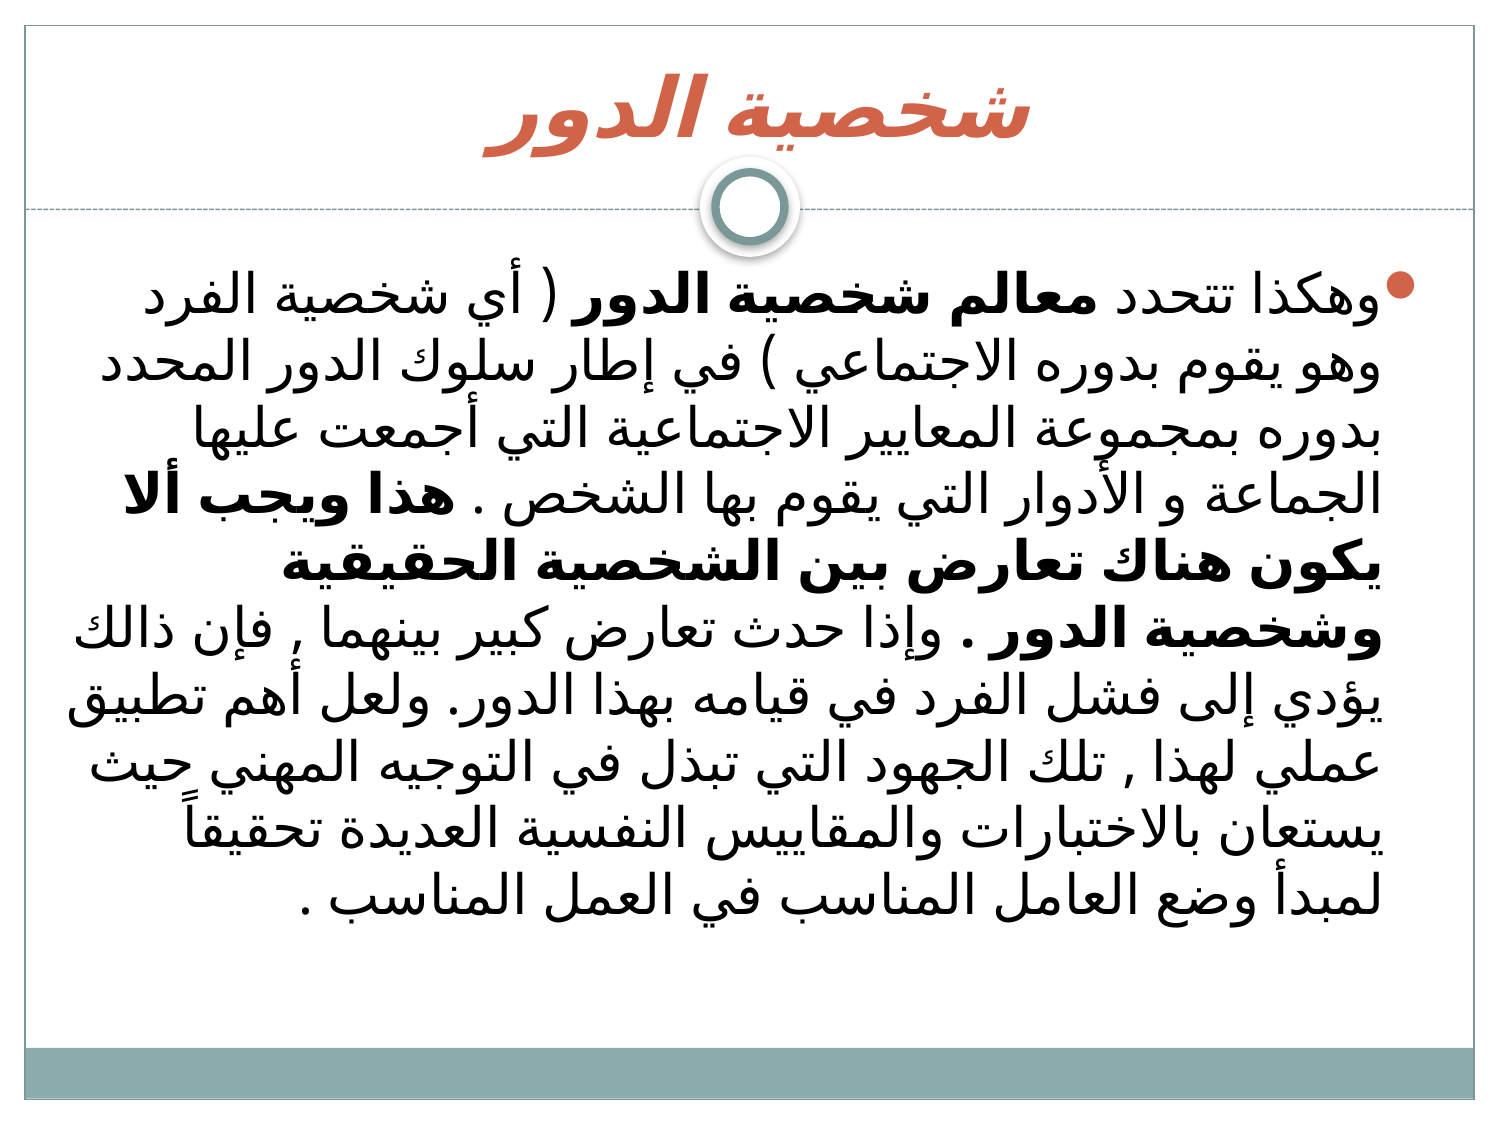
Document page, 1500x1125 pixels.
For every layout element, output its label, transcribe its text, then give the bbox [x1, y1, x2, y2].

list وهكذا تتحدد معالم شخصية الدور ( أي شخصية الفرد وهو يقوم بدوره الاجتماعي ) في إطار سلوك الدور المحدد بدوره بمجموعة المعايير الاجتماعية التي أجمعت عليها الجماعة و الأدوار التي يقوم بها الشخص . هذا ويجب ألا يكون هناك تعارض بين الشخصية الحقيقية وشخصية الدور . وإذا حدث تعارض كبير بينهما , فإن ذالك يؤدي إلى فشل الفرد في قيامه بهذا الدور. ولعل أهم تطبيق عملي لهذا , تلك الجهود التي تبذل في التوجيه المهني حيث يستعان بالاختبارات والمقاييس النفسية العديدة تحقيقاً لمبدأ وضع العامل المناسب في العمل المناسب . [49, 250, 1445, 1001]
title شخصية الدور [49, 37, 1450, 162]
